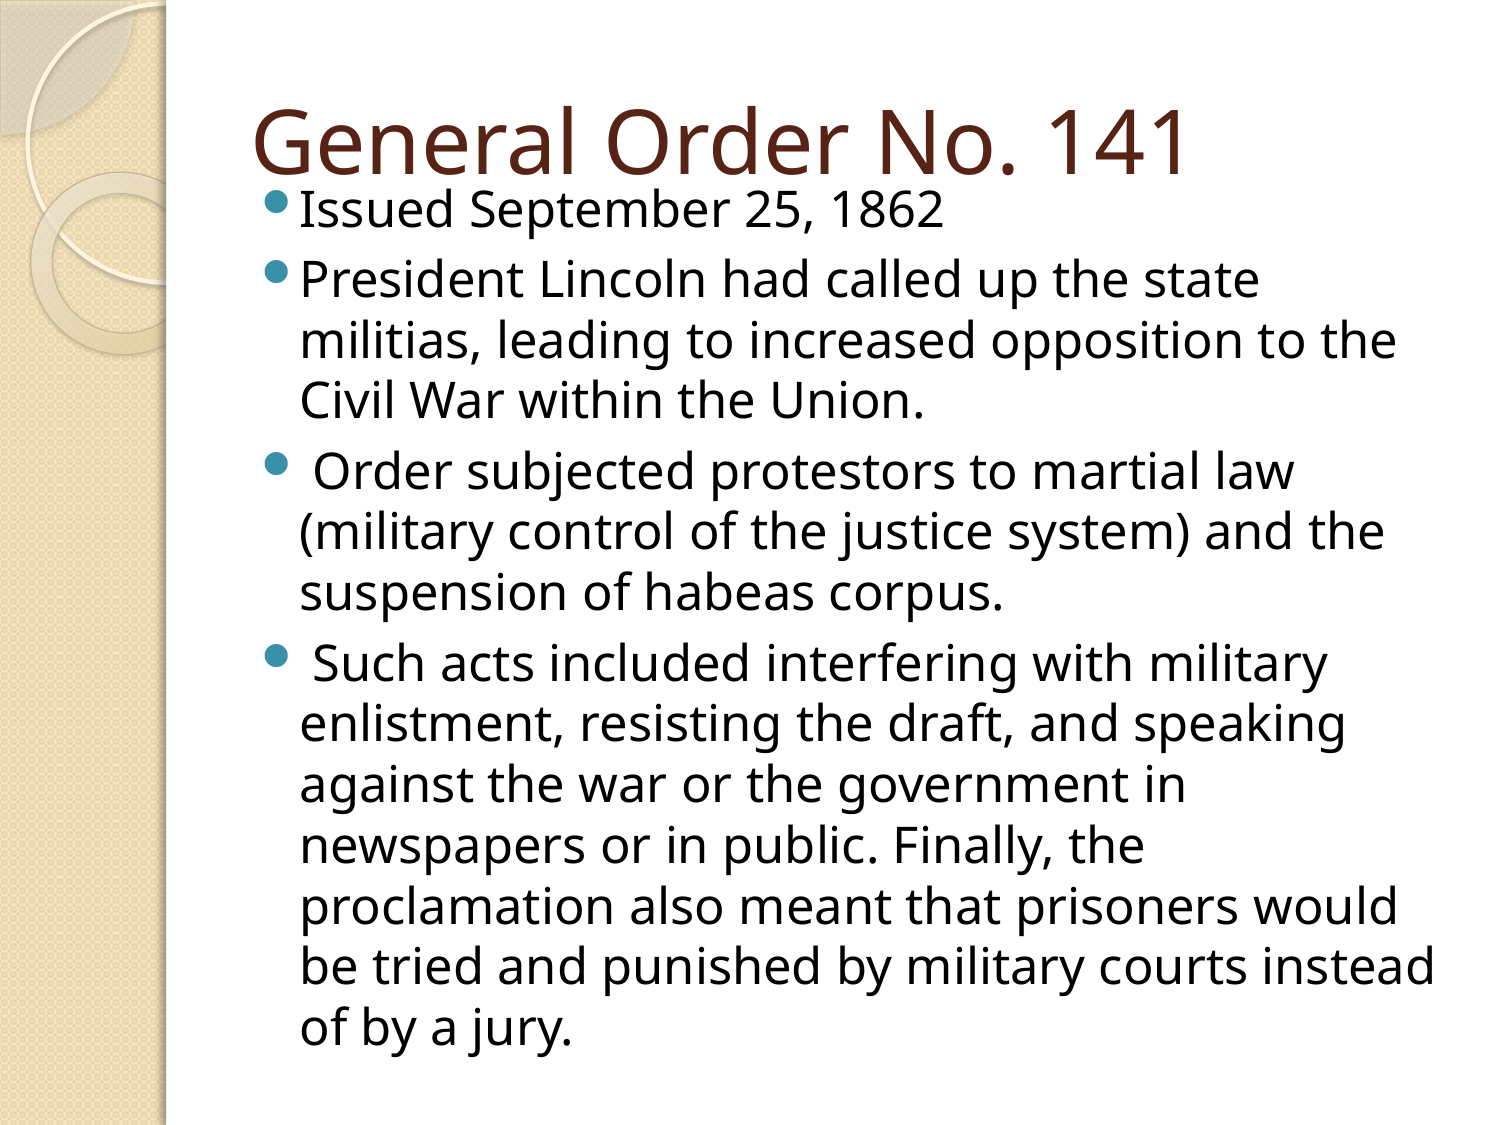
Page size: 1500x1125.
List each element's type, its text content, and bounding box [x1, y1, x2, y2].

list Issued September 25, 1862 President Lincoln had called up the state militias, leading to increased opposition to the Civil War within the Union. Order subjected protestors to martial law (military control of the justice system) and the suspension of habeas corpus. Such acts included interfering with military enlistment, resisting the draft, and speaking against the war or the government in newspapers or in public. Finally, the proclamation also meant that prisoners would be tried and punished by military courts instead of by a jury. [235, 169, 1466, 1071]
title General Order No. 141 [235, 45, 1466, 169]
